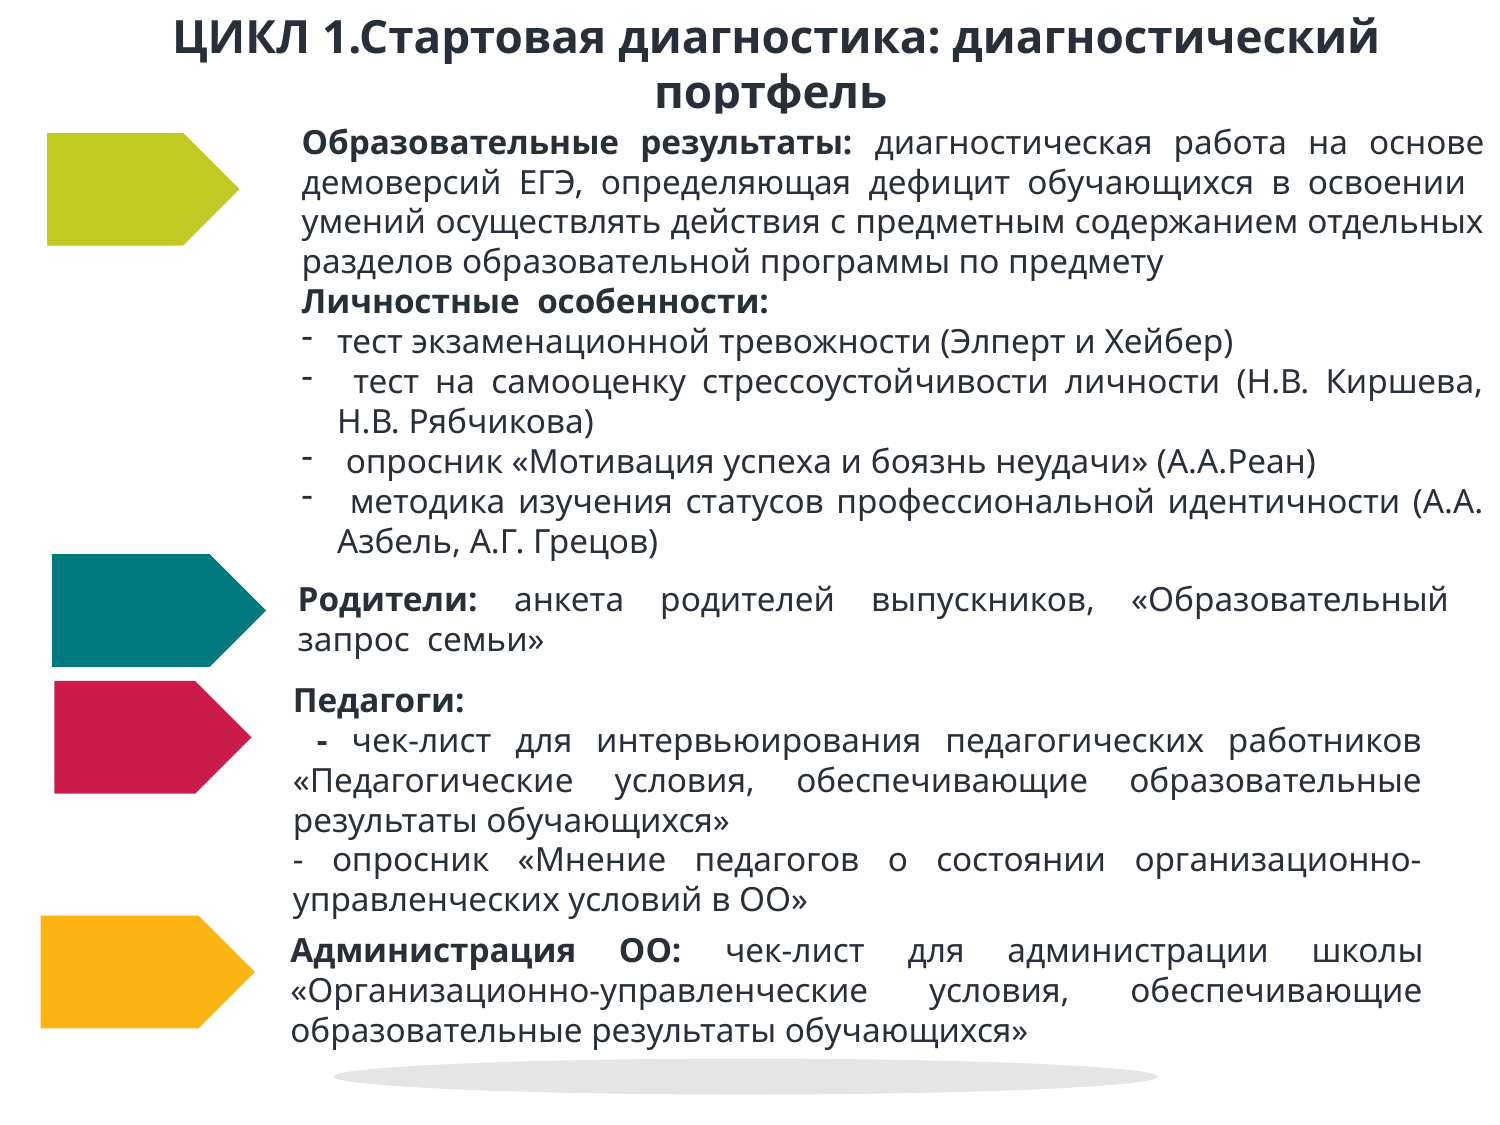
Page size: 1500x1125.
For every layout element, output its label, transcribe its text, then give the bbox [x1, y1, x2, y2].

text_box [46, 131, 242, 247]
text_box Педагоги: - чек-лист для интервьюирования педагогических работников «Педагогические условия, обеспечивающие образовательные результаты обучающихся» - опросник «Мнение педагогов о состоянии организационно-управленческих условий в ОО» [278, 671, 1438, 921]
text_box Администрация ОО: чек-лист для администрации школы «Организационно-управленческие условия, обеспечивающие образовательные результаты обучающихся» [275, 921, 1439, 1057]
text_box ЦИКЛ 1.Стартовая диагностика: диагностический портфель [127, 0, 1427, 125]
text_box [53, 679, 253, 795]
text_box Родители: анкета родителей выпускников, «Образовательный запрос семьи» [282, 570, 1465, 666]
text_box Образовательные результаты: диагностическая работа на основе демоверсий ЕГЭ, определяющая дефицит обучающихся в освоении умений осуществлять действия с предметным содержанием отдельных разделов образовательной программы по предмету Личностные особенности: тест экзаменационной тревожности (Элперт и Хейбер) тест на самооценку стрессоустойчивости личности (Н.В. Киршева, Н.В. Рябчикова) опросник «Мотивация успеха и боязнь неудачи» (А.А.Реан) методика изучения статусов профессиональной идентичности (А.А. Азбель, А.Г. Грецов) [286, 113, 1500, 568]
text_box [50, 553, 268, 668]
text_box [332, 1057, 1160, 1096]
text_box [39, 914, 257, 1030]
